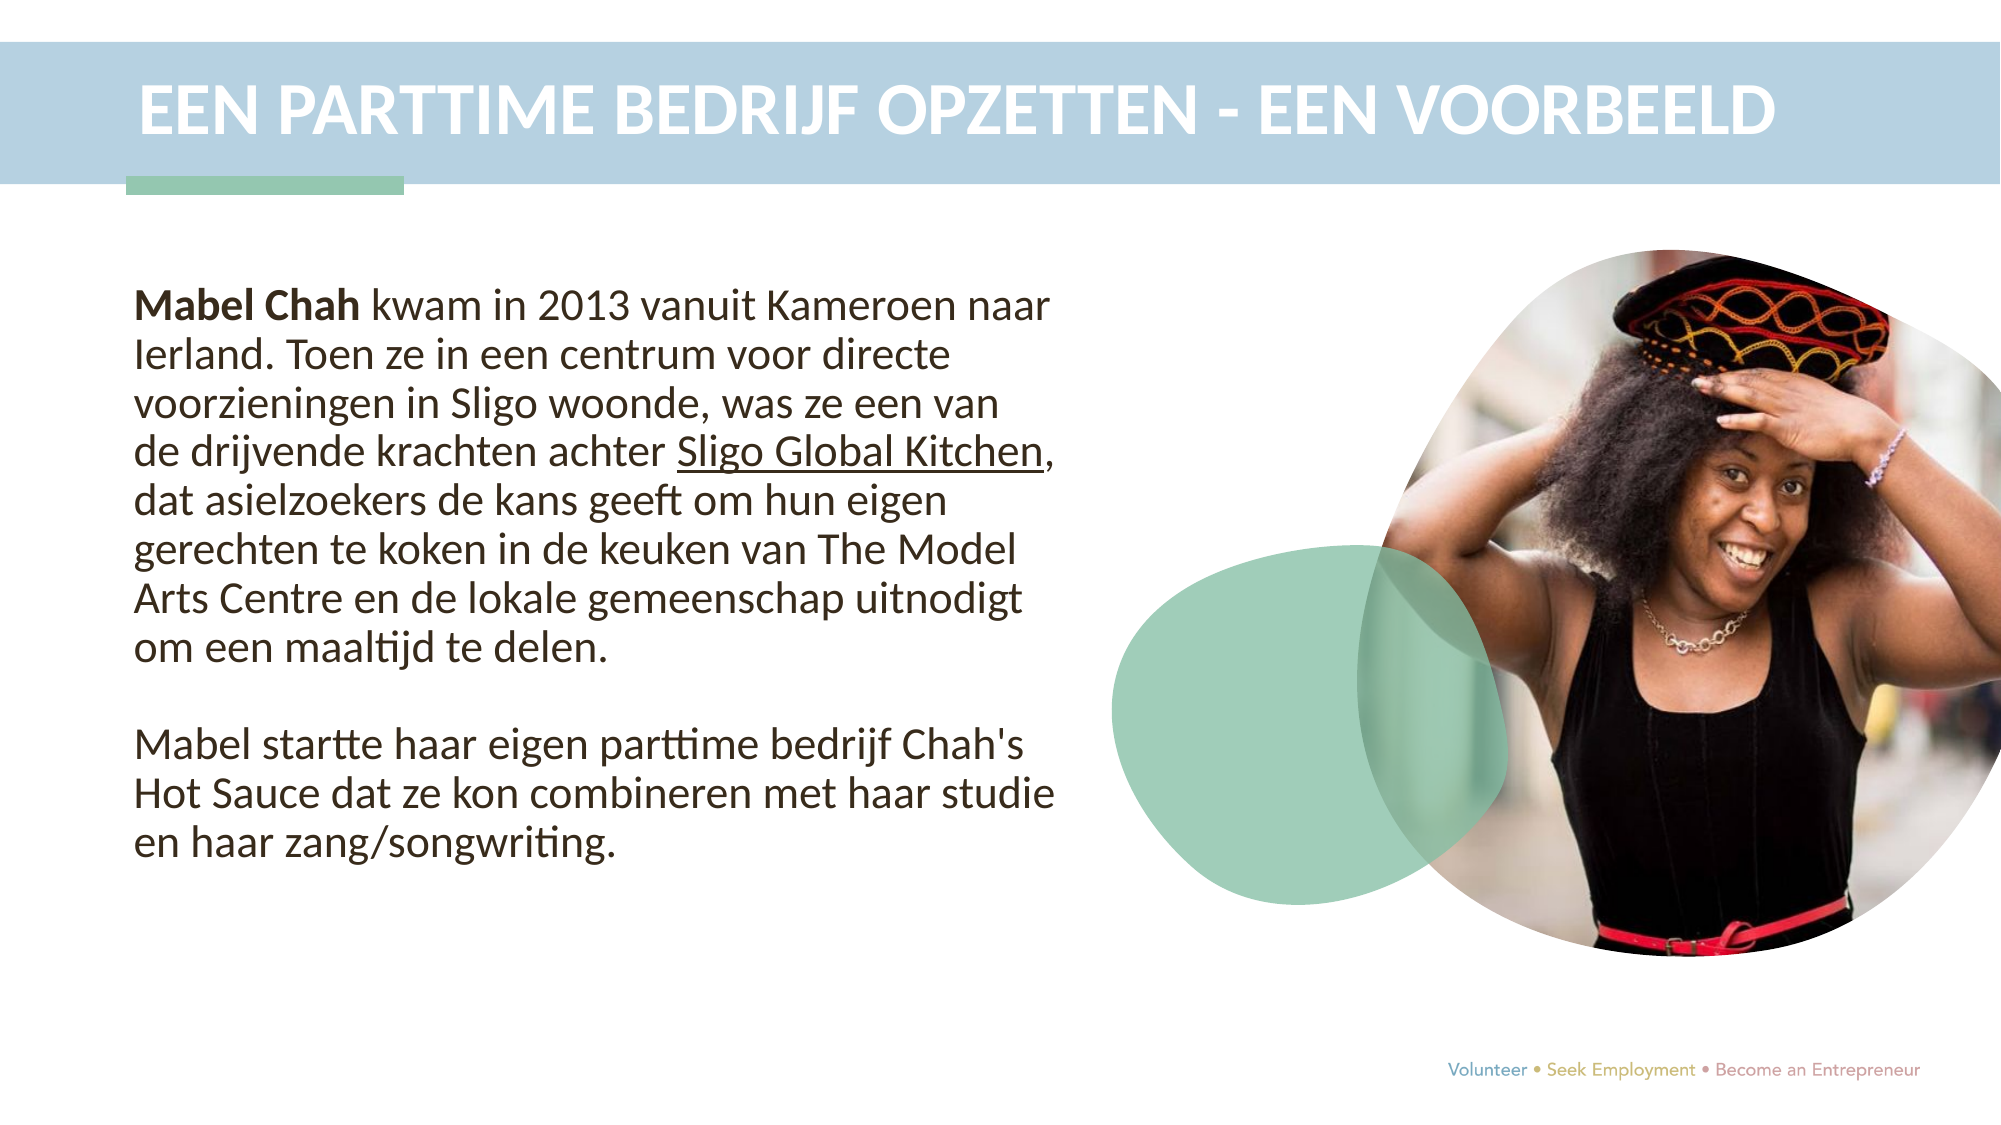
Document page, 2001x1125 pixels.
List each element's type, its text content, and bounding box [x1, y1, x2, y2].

picture [1418, 1046, 1971, 1103]
text_box [1382, 249, 2000, 957]
text_box [1111, 545, 1508, 905]
list EEN PARTTIME BEDRIJF OPZETTEN - EEN VOORBEELD [123, 51, 1913, 170]
list Mabel Chah kwam in 2013 vanuit Kameroen naar Ierland. Toen ze in een centrum voor directe voorzieningen in Sligo woonde, was ze een van de drijvende krachten achter Sligo Global Kitchen, dat asielzoekers de kans geeft om hun eigen gerechten te koken in de keuken van The Model Arts Centre en de lokale gemeenschap uitnodigt om een maaltijd te delen. Mabel startte haar eigen parttime bedrijf Chah's Hot Sauce dat ze kon combineren met haar studie en haar zang/songwriting. [118, 273, 1072, 1040]
